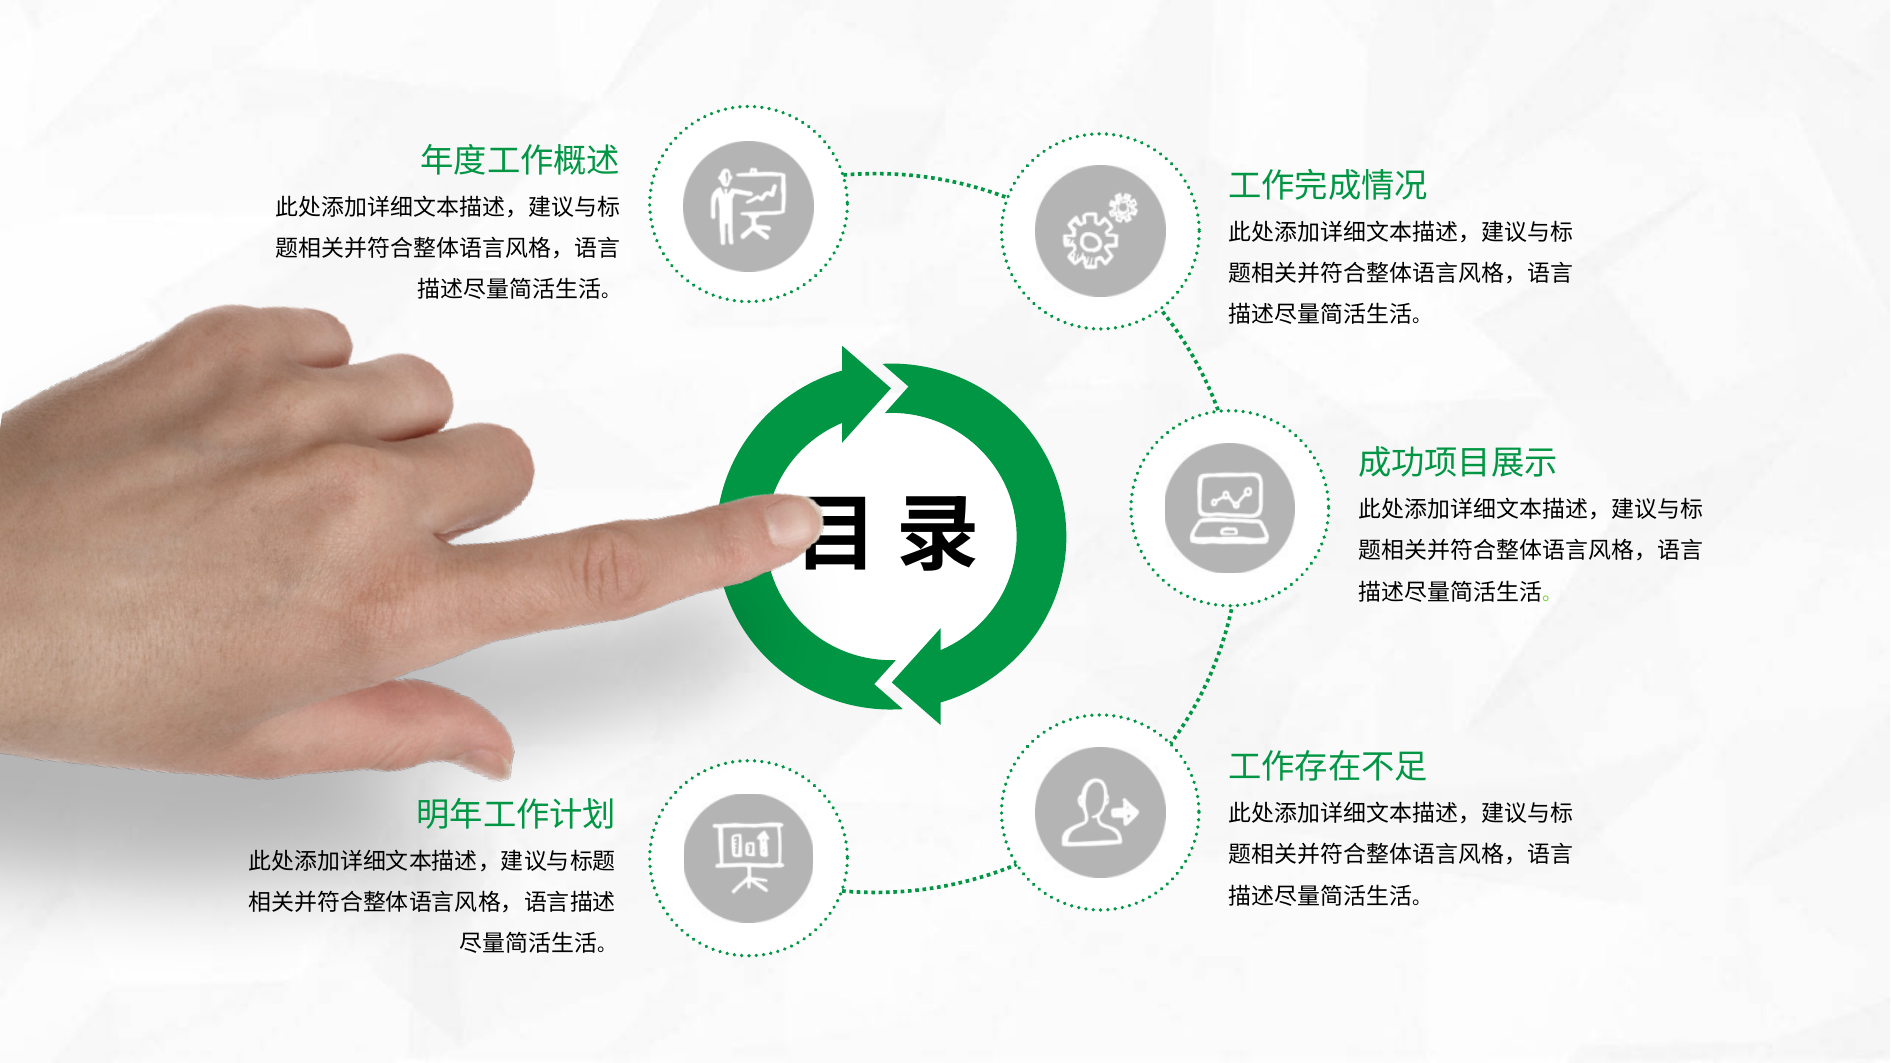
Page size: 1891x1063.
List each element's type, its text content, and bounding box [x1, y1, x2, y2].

text_box 年度工作概述 此处添加详细文本描述，建议与标题相关并符合整体语言风格，语言描述尽量简活生活。 [259, 118, 621, 256]
text_box 工作存在不足 此处添加详细文本描述，建议与标题相关并符合整体语言风格，语言描述尽量简活生活。 [1228, 725, 1589, 867]
text_box [852, 173, 996, 219]
text_box [1001, 714, 1199, 883]
text_box 工作完成情况 此处添加详细文本描述，建议与标题相关并符合整体语言风格，语言描述尽量简活生活。 [1228, 144, 1589, 286]
text_box [1136, 336, 1218, 409]
text_box 成功项目展示 此处添加详细文本描述，建议与标题相关并符合整体语言风格，语言描述尽量简活生活。 [1358, 421, 1719, 563]
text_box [649, 106, 848, 302]
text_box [1001, 133, 1200, 330]
text_box [1034, 885, 1165, 910]
picture [0, 0, 1891, 1063]
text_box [827, 345, 1067, 726]
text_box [827, 760, 848, 956]
text_box [852, 818, 1016, 893]
text_box [1149, 614, 1231, 744]
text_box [1130, 410, 1329, 606]
